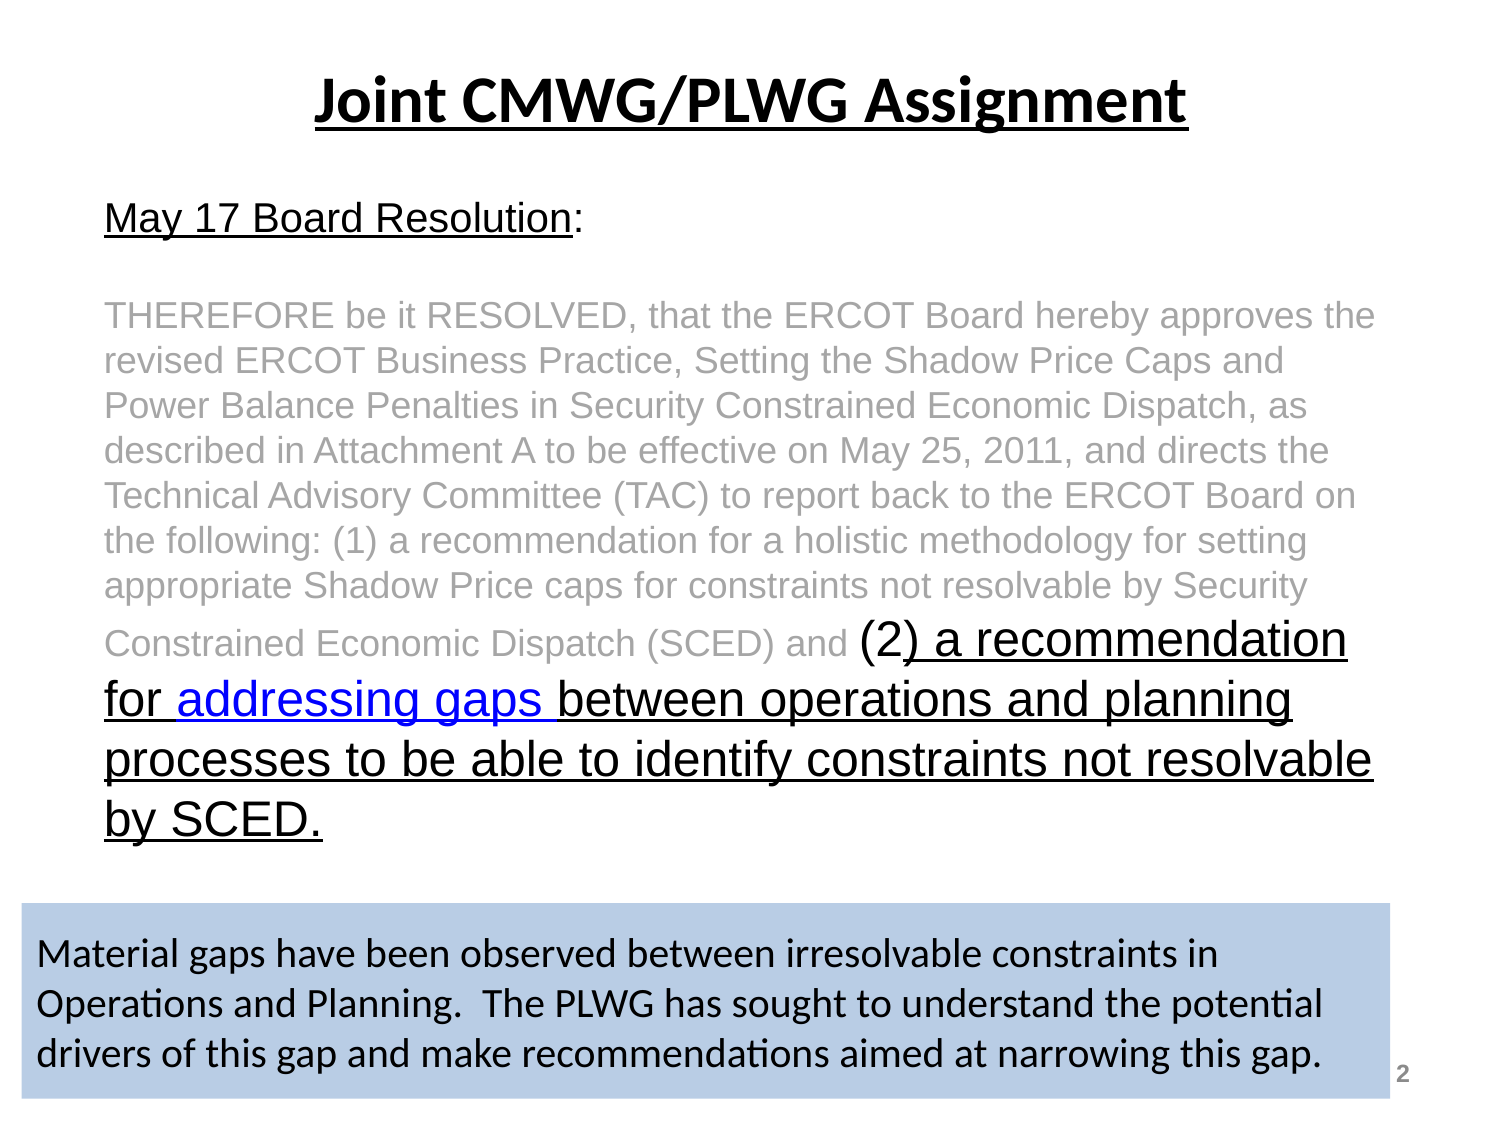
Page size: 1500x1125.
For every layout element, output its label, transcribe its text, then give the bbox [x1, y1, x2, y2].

text_box Joint CMWG/PLWG Assignment May 17 Board Resolution: THEREFORE be it RESOLVED, that the ERCOT Board hereby approves the revised ERCOT Business Practice, Setting the Shadow Price Caps and Power Balance Penalties in Security Constrained Economic Dispatch, as described in Attachment A to be effective on May 25, 2011, and directs the Technical Advisory Committee (TAC) to report back to the ERCOT Board on the following: (1) a recommendation for a holistic methodology for setting appropriate Shadow Price caps for constraints not resolvable by Security Constrained Economic Dispatch (SCED) and (2) a recommendation for addressing gaps between operations and planning processes to be able to identify constraints not resolvable by SCED. [89, 48, 1415, 904]
text_box Material gaps have been observed between irresolvable constraints in Operations and Planning. The PLWG has sought to understand the potential drivers of this gap and make recommendations aimed at narrowing this gap. [20, 901, 1392, 1101]
slide_number 1 [1074, 1042, 1425, 1103]
